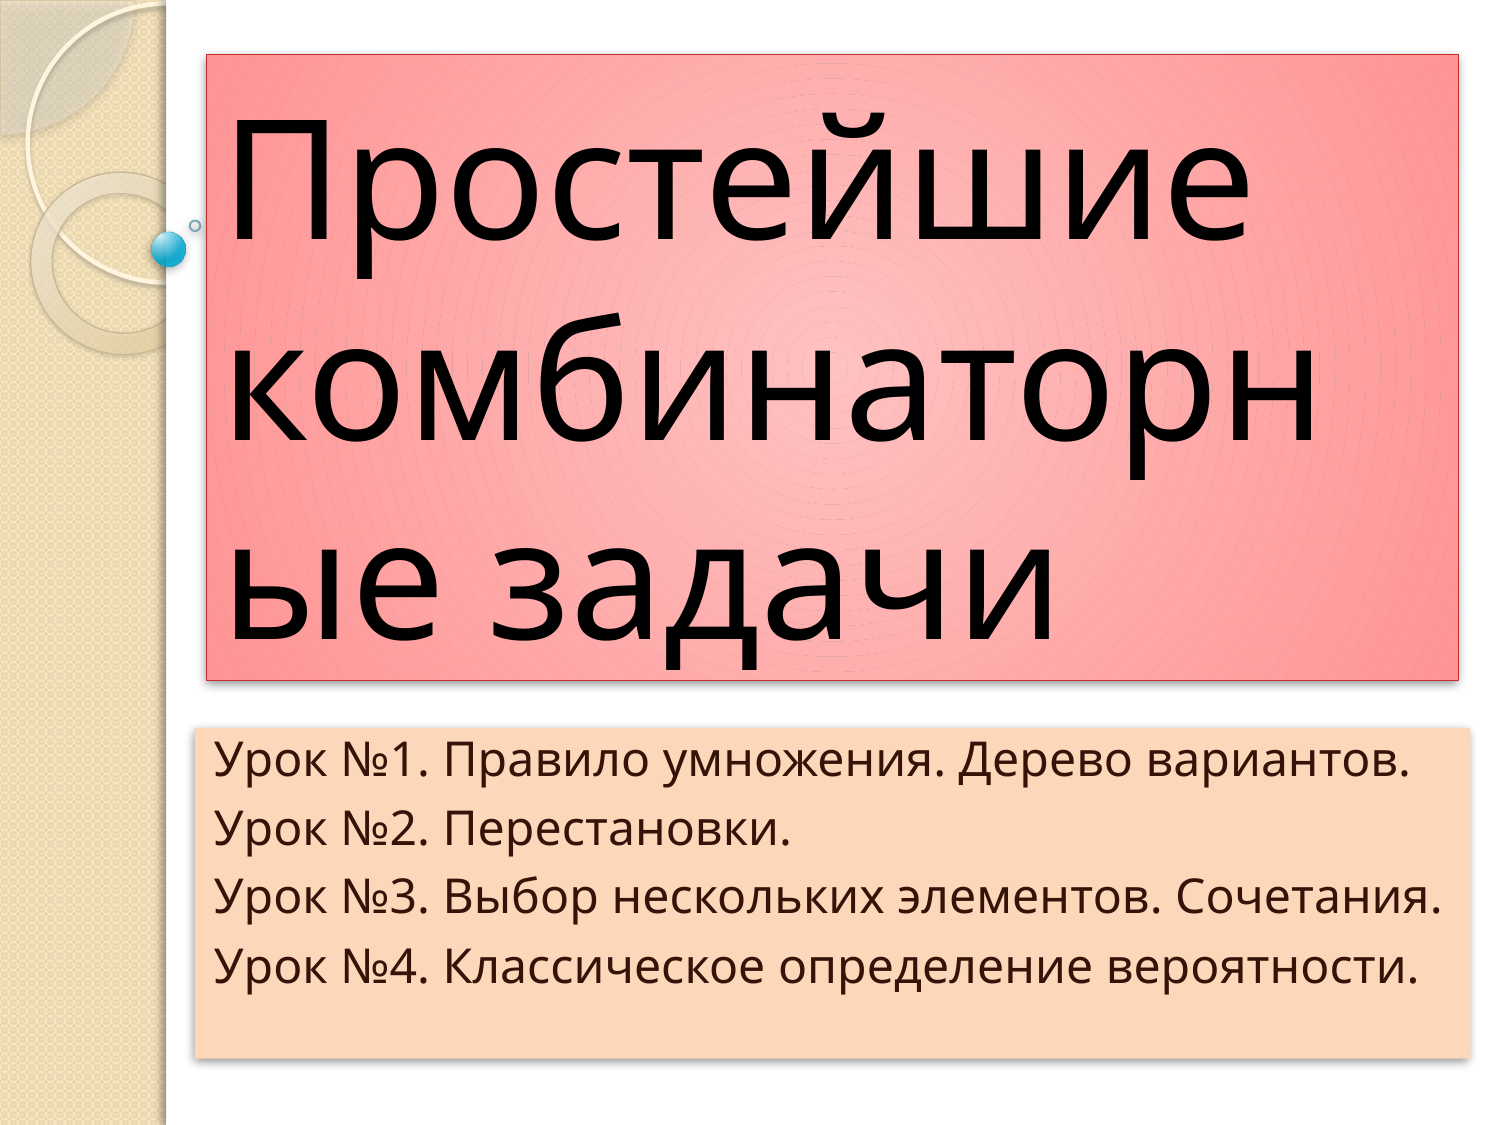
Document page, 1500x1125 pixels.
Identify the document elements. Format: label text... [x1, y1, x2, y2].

title Простейшие комбинаторные задачи [206, 54, 1459, 681]
subtitle Урок №1. Правило умножения. Дерево вариантов. Урок №2. Перестановки. Урок №3. Выбор нескольких элементов. Сочетания. Урок №4. Классическое определение вероятности. [194, 727, 1471, 1059]
